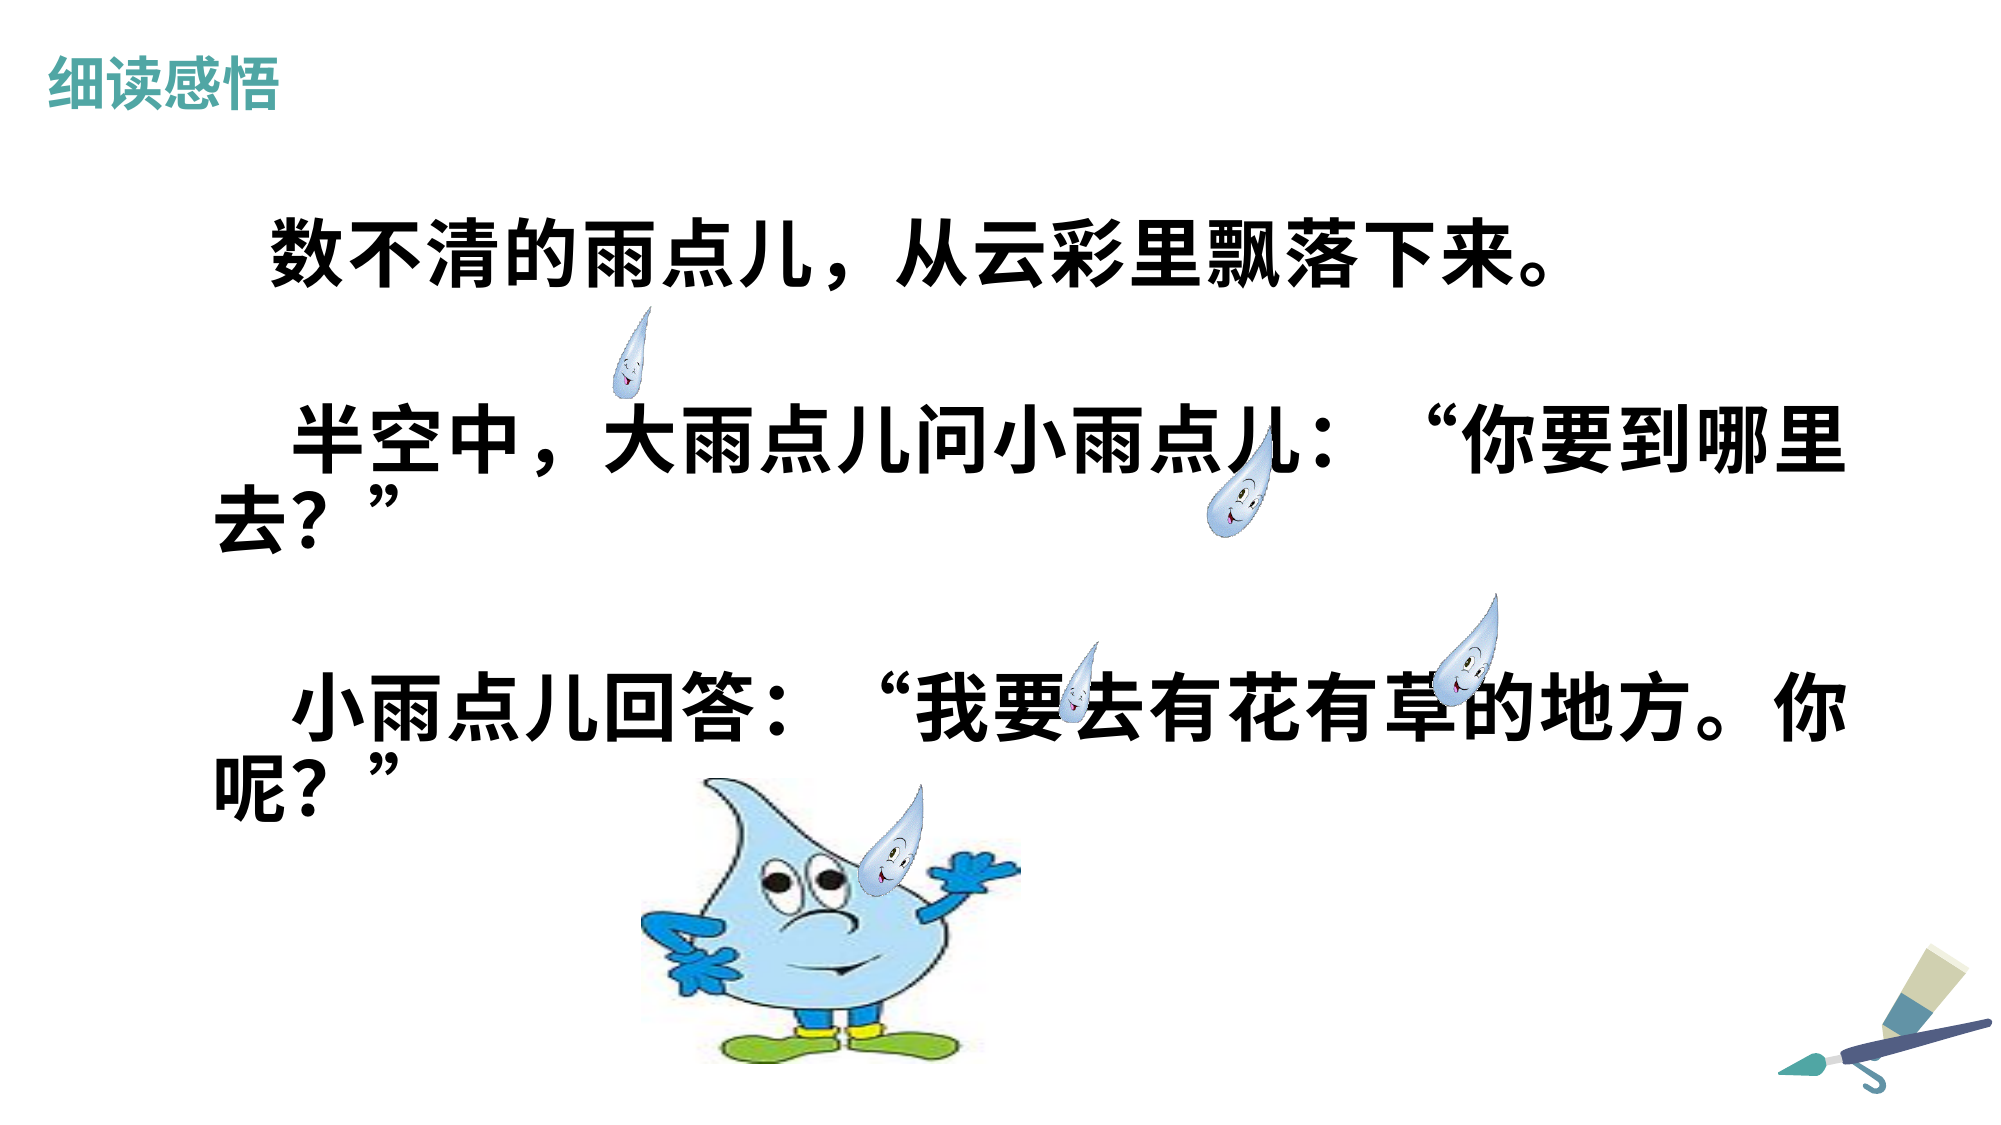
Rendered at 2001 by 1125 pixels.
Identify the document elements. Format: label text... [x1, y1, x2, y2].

picture [1164, 419, 1330, 542]
list 数不清的雨点儿，从云彩里飘落下来。 半空中，大雨点儿问小雨点儿：“你要到哪里去？” 小雨点儿回答：“我要去有花有草的地方。你呢？” [176, 209, 2000, 952]
picture [1390, 587, 1556, 711]
text_box 细读感悟 [32, 39, 296, 125]
picture [1018, 636, 1134, 729]
picture [641, 778, 1021, 1065]
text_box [1811, 945, 1974, 1125]
picture [572, 300, 687, 406]
